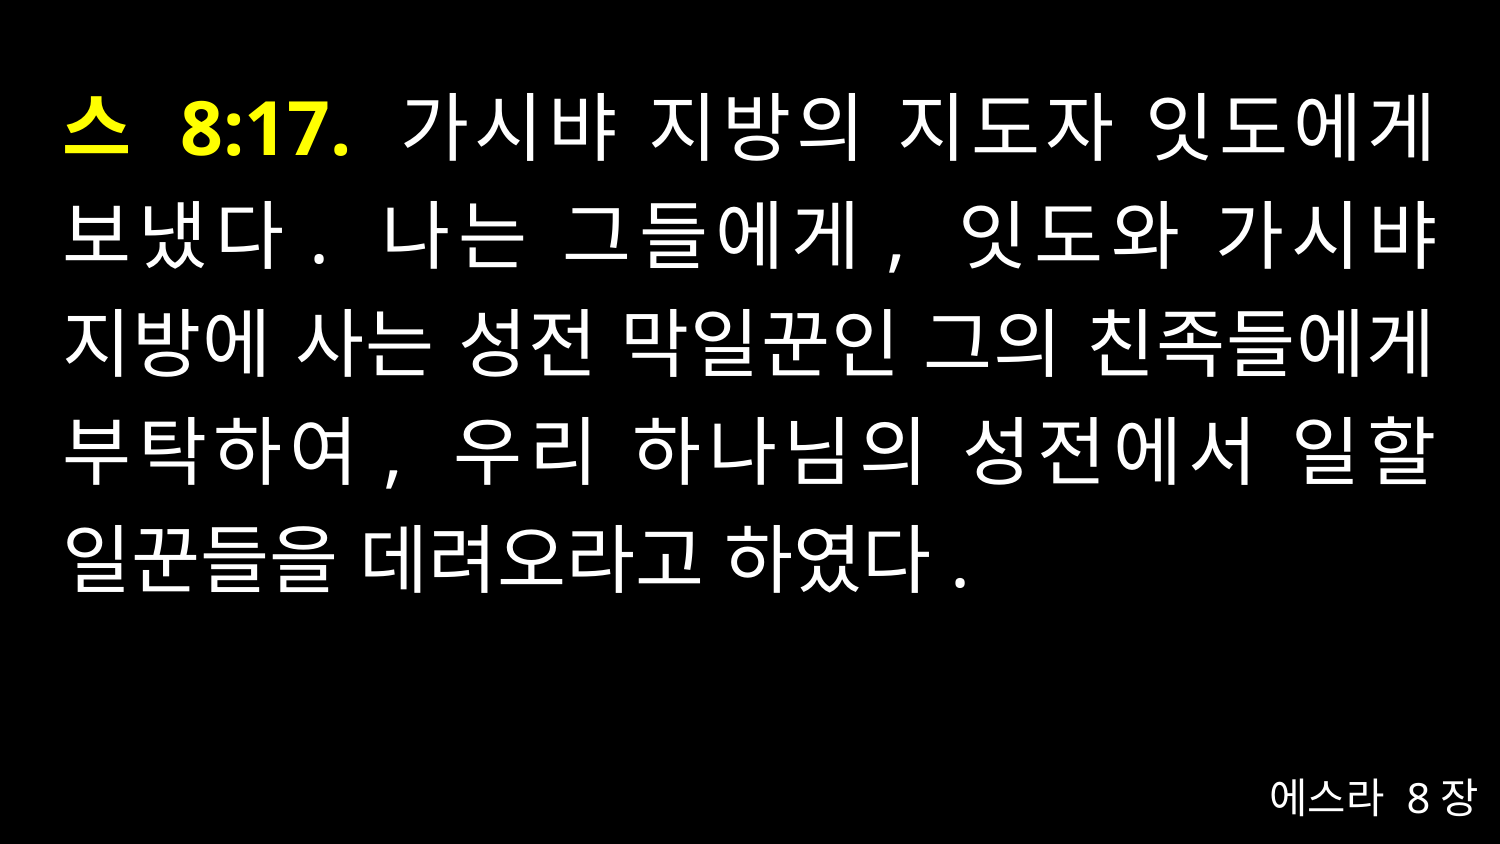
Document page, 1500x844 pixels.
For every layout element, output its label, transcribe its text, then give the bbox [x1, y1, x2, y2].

subtitle 에스라 8장 [916, 770, 1500, 844]
title 스 8:17. 가시뱌 지방의 지도자 잇도에게 보냈다. 나는 그들에게, 잇도와 가시뱌 지방에 사는 성전 막일꾼인 그의 친족들에게 부탁하여, 우리 하나님의 성전에서 일할 일꾼들을 데려오라고 하였다. [0, 0, 1500, 844]
